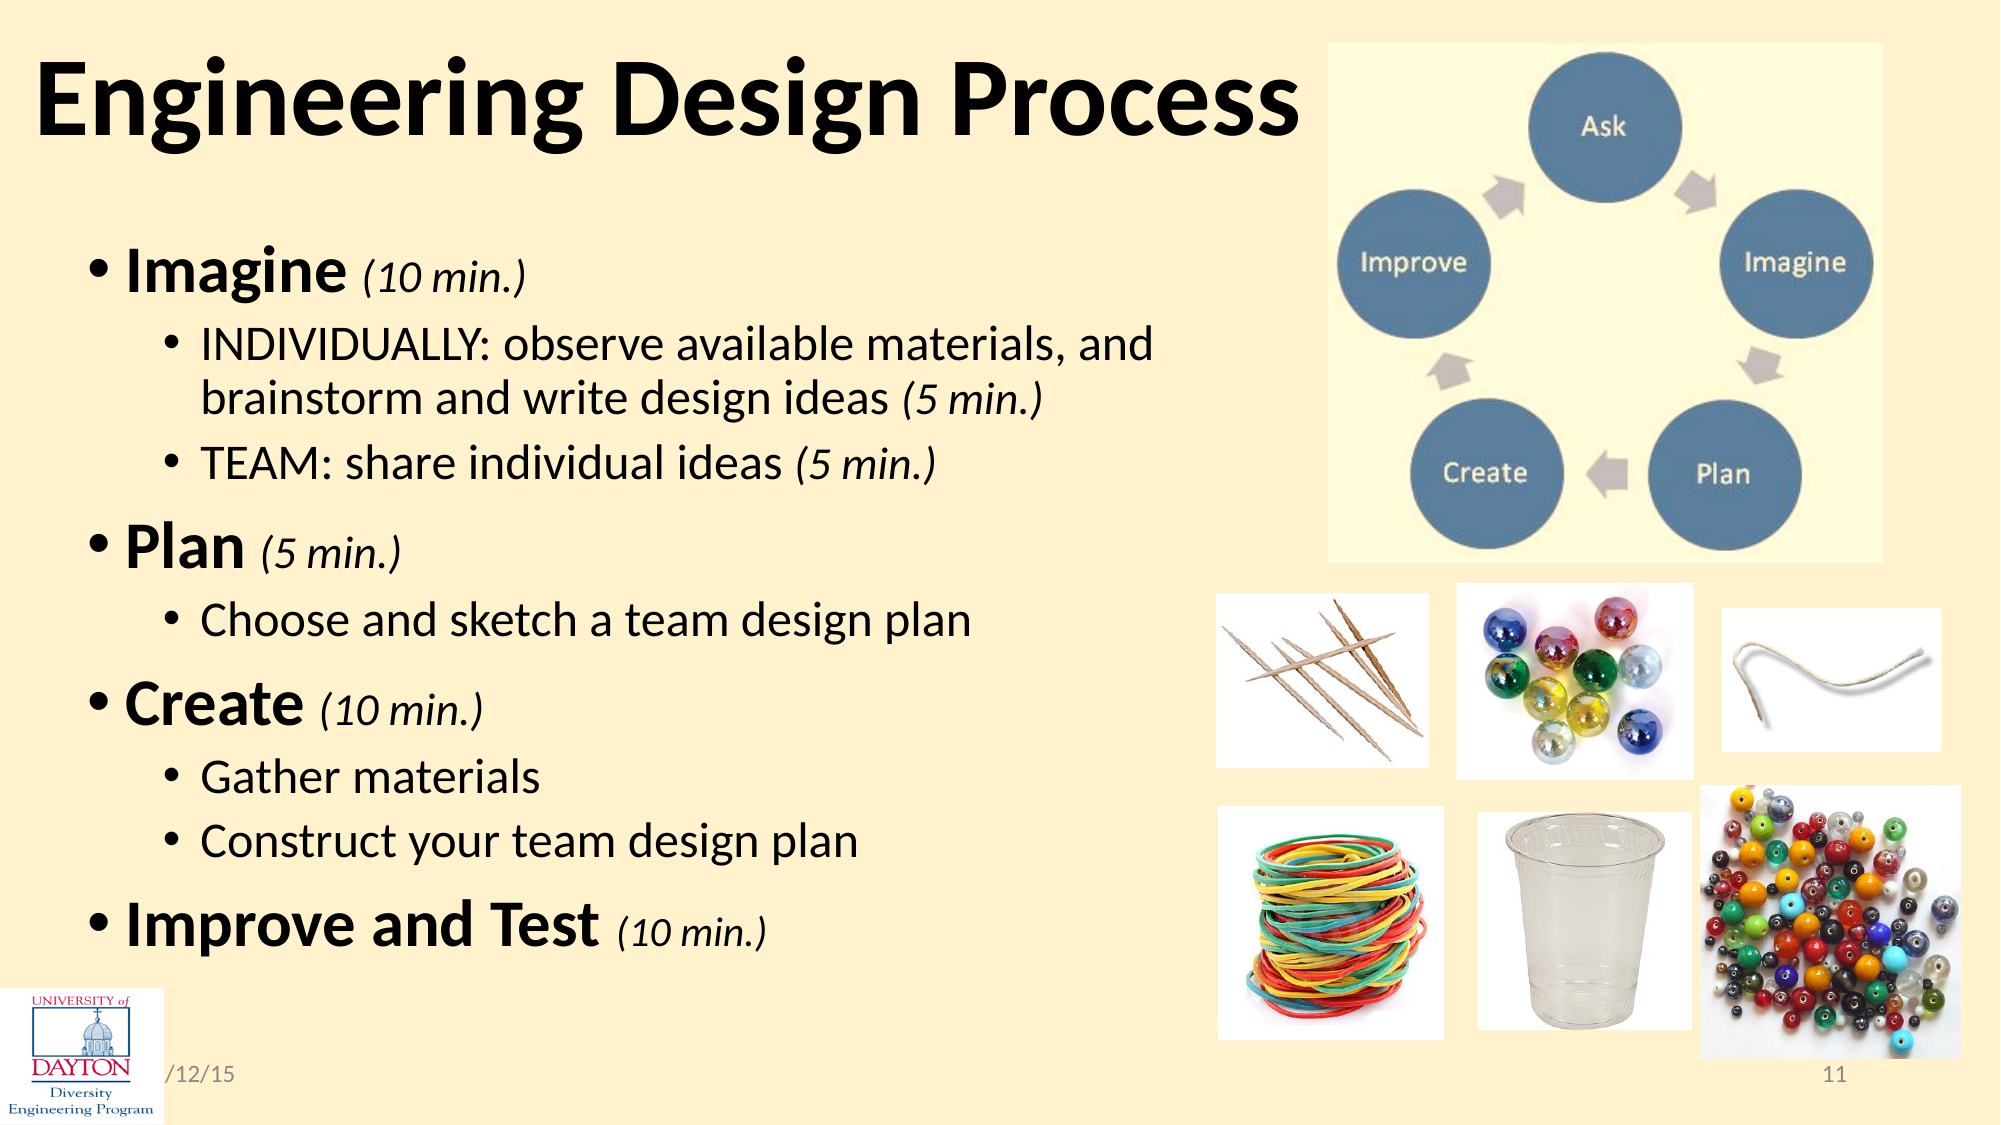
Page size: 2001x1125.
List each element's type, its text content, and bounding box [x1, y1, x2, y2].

picture [0, 988, 165, 1125]
picture [1699, 785, 1961, 1060]
picture [1217, 806, 1444, 1040]
picture [1477, 812, 1692, 1031]
picture [1328, 42, 1884, 563]
list Imagine (10 min.) INDIVIDUALLY: observe available materials, and brainstorm and write design ideas (5 min.) TEAM: share individual ideas (5 min.) Plan (5 min.) Choose and sketch a team design plan Create (10 min.) Gather materials Construct your team design plan Improve and Test (10 min.) [72, 227, 1216, 1076]
picture [1216, 592, 1429, 768]
picture [1721, 608, 1942, 753]
picture [1456, 583, 1695, 780]
title Engineering Design Process [19, 24, 1745, 175]
